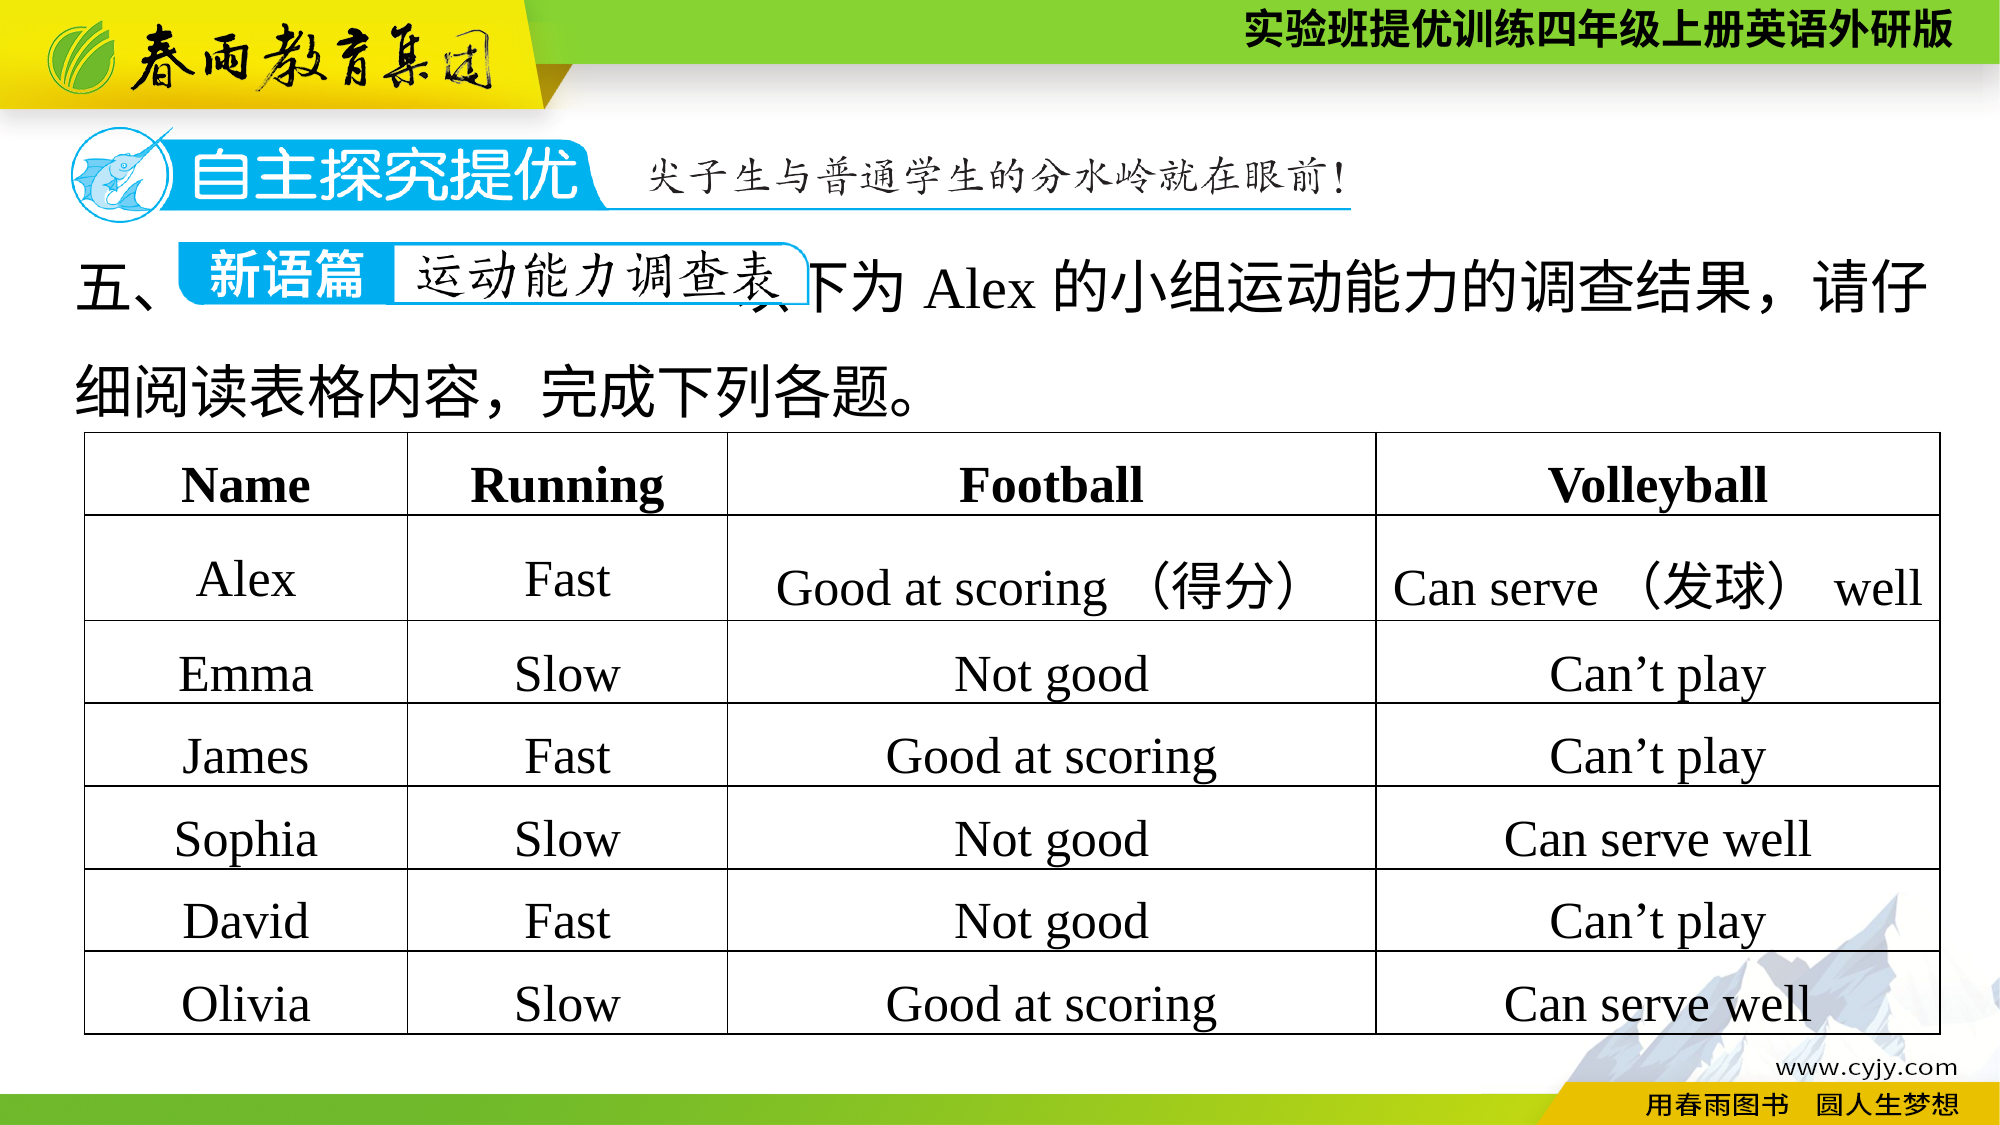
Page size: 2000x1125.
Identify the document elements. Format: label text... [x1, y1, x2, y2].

table_cell Can serve well [1377, 787, 1939, 868]
table_cell Can’t play [1377, 621, 1939, 702]
table_cell Not good [728, 870, 1375, 950]
table_cell Alex [85, 516, 407, 620]
table_cell Emma [85, 621, 407, 702]
table_header Running [408, 433, 727, 514]
table_cell Fast [408, 704, 727, 785]
table_cell Can serve（发球）well [1377, 516, 1939, 620]
table_cell Fast [408, 870, 727, 950]
table_cell Not good [728, 621, 1375, 702]
table_cell Slow [408, 787, 727, 868]
table_cell Good at scoring [728, 952, 1375, 1033]
table_cell Olivia [85, 952, 407, 1033]
table_cell Fast [408, 516, 727, 620]
picture [0, 0, 2000, 1125]
table_cell Not good [728, 787, 1375, 868]
table_cell Can serve well [1377, 952, 1939, 1033]
list 五、 以下为Alex的小组运动能力的调查结果，请仔细阅读表格内容，完成下列各题。 [59, 208, 1944, 422]
table_cell Slow [408, 621, 727, 702]
table_cell David [85, 870, 407, 950]
table_cell Slow [408, 952, 727, 1033]
table_header Name [85, 433, 407, 514]
table_cell Sophia [85, 787, 407, 868]
table_cell Can’t play [1377, 870, 1939, 950]
table_cell Good at scoring [728, 704, 1375, 785]
table_header Volleyball [1377, 433, 1939, 514]
table_cell Can’t play [1377, 704, 1939, 785]
table_cell James [85, 704, 407, 785]
table_cell Good at scoring（得分） [728, 516, 1375, 620]
table_header Football [728, 433, 1375, 514]
